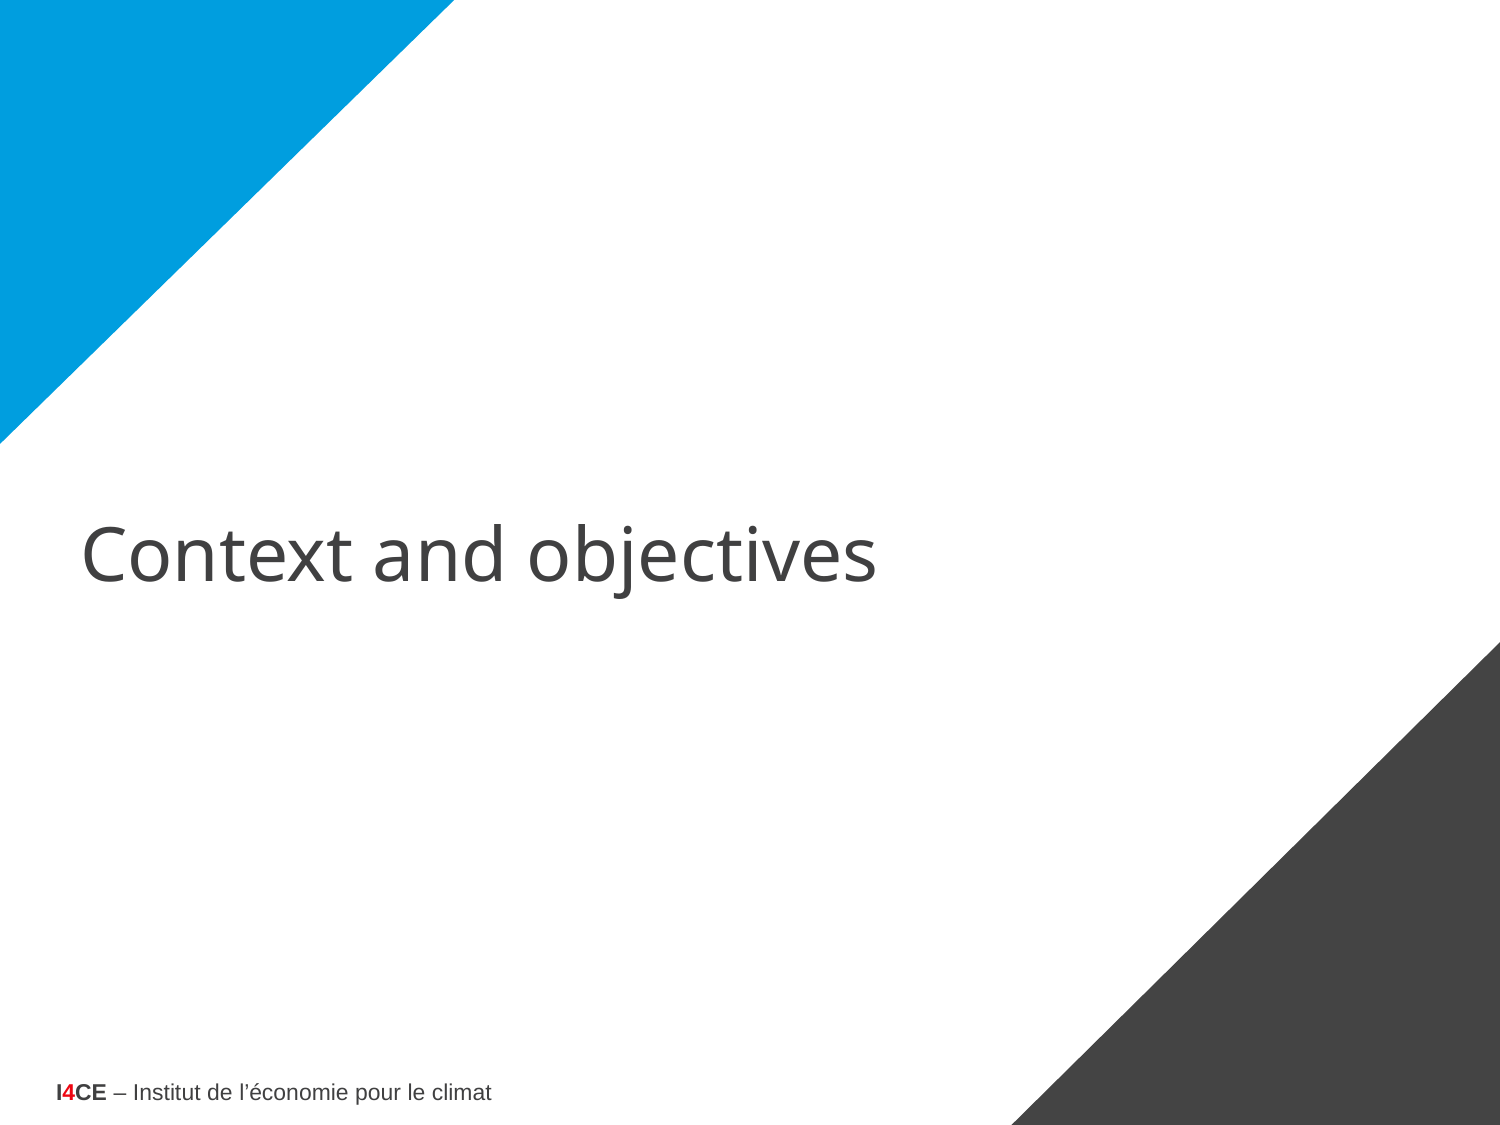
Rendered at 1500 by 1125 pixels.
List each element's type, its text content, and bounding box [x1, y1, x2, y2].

title Context and objectives [64, 457, 1436, 646]
